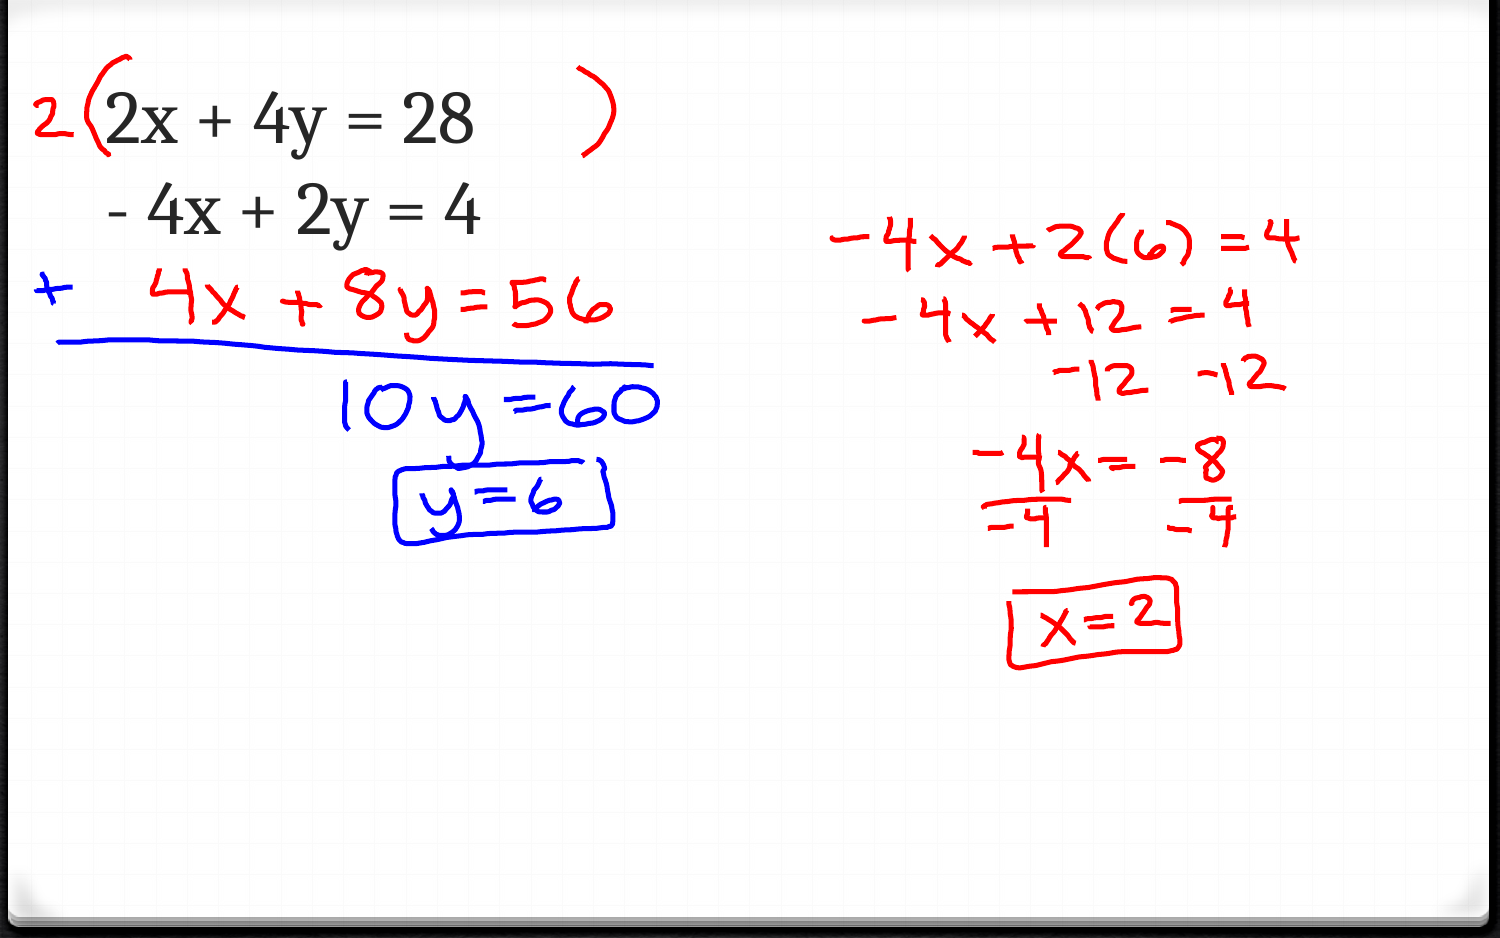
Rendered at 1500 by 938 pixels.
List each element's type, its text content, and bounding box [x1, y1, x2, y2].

text_box [560, 386, 606, 427]
text_box [974, 314, 994, 337]
text_box [1105, 213, 1128, 263]
text_box [1210, 506, 1227, 520]
text_box [1169, 314, 1205, 323]
text_box [1053, 368, 1080, 374]
title 2x + 4y = 28 - 4x + 2y = 4 [90, 59, 1410, 257]
text_box [1243, 289, 1250, 328]
text_box [972, 451, 1004, 455]
text_box [296, 290, 304, 326]
text_box [35, 286, 73, 292]
text_box [281, 300, 299, 304]
text_box [613, 385, 659, 423]
text_box [1265, 220, 1286, 240]
text_box [1044, 506, 1048, 548]
text_box [1221, 246, 1250, 250]
text_box [206, 284, 227, 306]
text_box [1167, 526, 1192, 532]
text_box [951, 252, 972, 265]
text_box [1197, 371, 1218, 376]
text_box [1290, 233, 1300, 240]
text_box [943, 297, 950, 343]
text_box [910, 236, 917, 243]
text_box [1038, 303, 1046, 320]
text_box [47, 291, 55, 305]
text_box [1090, 359, 1099, 401]
text_box [1037, 434, 1044, 493]
text_box [1047, 225, 1091, 260]
text_box [1011, 234, 1023, 264]
text_box [503, 396, 536, 401]
text_box [1044, 322, 1050, 336]
text_box [460, 290, 486, 294]
text_box [1242, 355, 1286, 390]
text_box [929, 235, 951, 254]
text_box [346, 268, 384, 319]
text_box [432, 395, 483, 465]
text_box [511, 278, 552, 327]
text_box [85, 55, 131, 156]
text_box [41, 273, 49, 288]
text_box [1071, 463, 1090, 482]
text_box [936, 235, 966, 268]
text_box [863, 316, 897, 322]
text_box [962, 314, 980, 330]
text_box [1098, 458, 1128, 462]
text_box [992, 245, 1014, 250]
text_box [1096, 300, 1142, 332]
text_box [1110, 465, 1136, 470]
text_box [1223, 506, 1233, 548]
text_box [394, 458, 614, 545]
picture [0, 0, 1500, 938]
text_box [907, 217, 912, 272]
text_box [56, 339, 654, 367]
text_box [1018, 436, 1038, 459]
text_box [982, 498, 1072, 509]
text_box [514, 404, 551, 413]
text_box [577, 66, 615, 157]
text_box [399, 287, 436, 342]
text_box [1196, 437, 1225, 481]
text_box [184, 268, 193, 324]
text_box [831, 235, 870, 241]
text_box [1055, 452, 1079, 484]
text_box [343, 381, 350, 431]
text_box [1008, 577, 1181, 669]
text_box [1135, 229, 1165, 259]
text_box [1078, 302, 1094, 333]
text_box [568, 278, 612, 324]
text_box [1225, 288, 1244, 307]
text_box [1106, 364, 1149, 395]
text_box [34, 98, 74, 136]
text_box [1058, 451, 1071, 463]
text_box [460, 306, 488, 311]
text_box [982, 330, 996, 343]
text_box [151, 268, 188, 295]
text_box [1178, 498, 1232, 503]
text_box [1170, 308, 1192, 312]
text_box [1166, 221, 1191, 266]
text_box [228, 305, 246, 319]
text_box [1222, 363, 1233, 395]
text_box [1025, 508, 1045, 520]
text_box [1285, 219, 1297, 262]
text_box [987, 525, 1014, 530]
text_box [921, 299, 944, 316]
text_box [302, 302, 322, 307]
text_box [1160, 458, 1186, 462]
text_box [885, 216, 908, 243]
text_box [212, 286, 238, 323]
text_box [366, 384, 411, 429]
text_box [1221, 235, 1245, 239]
